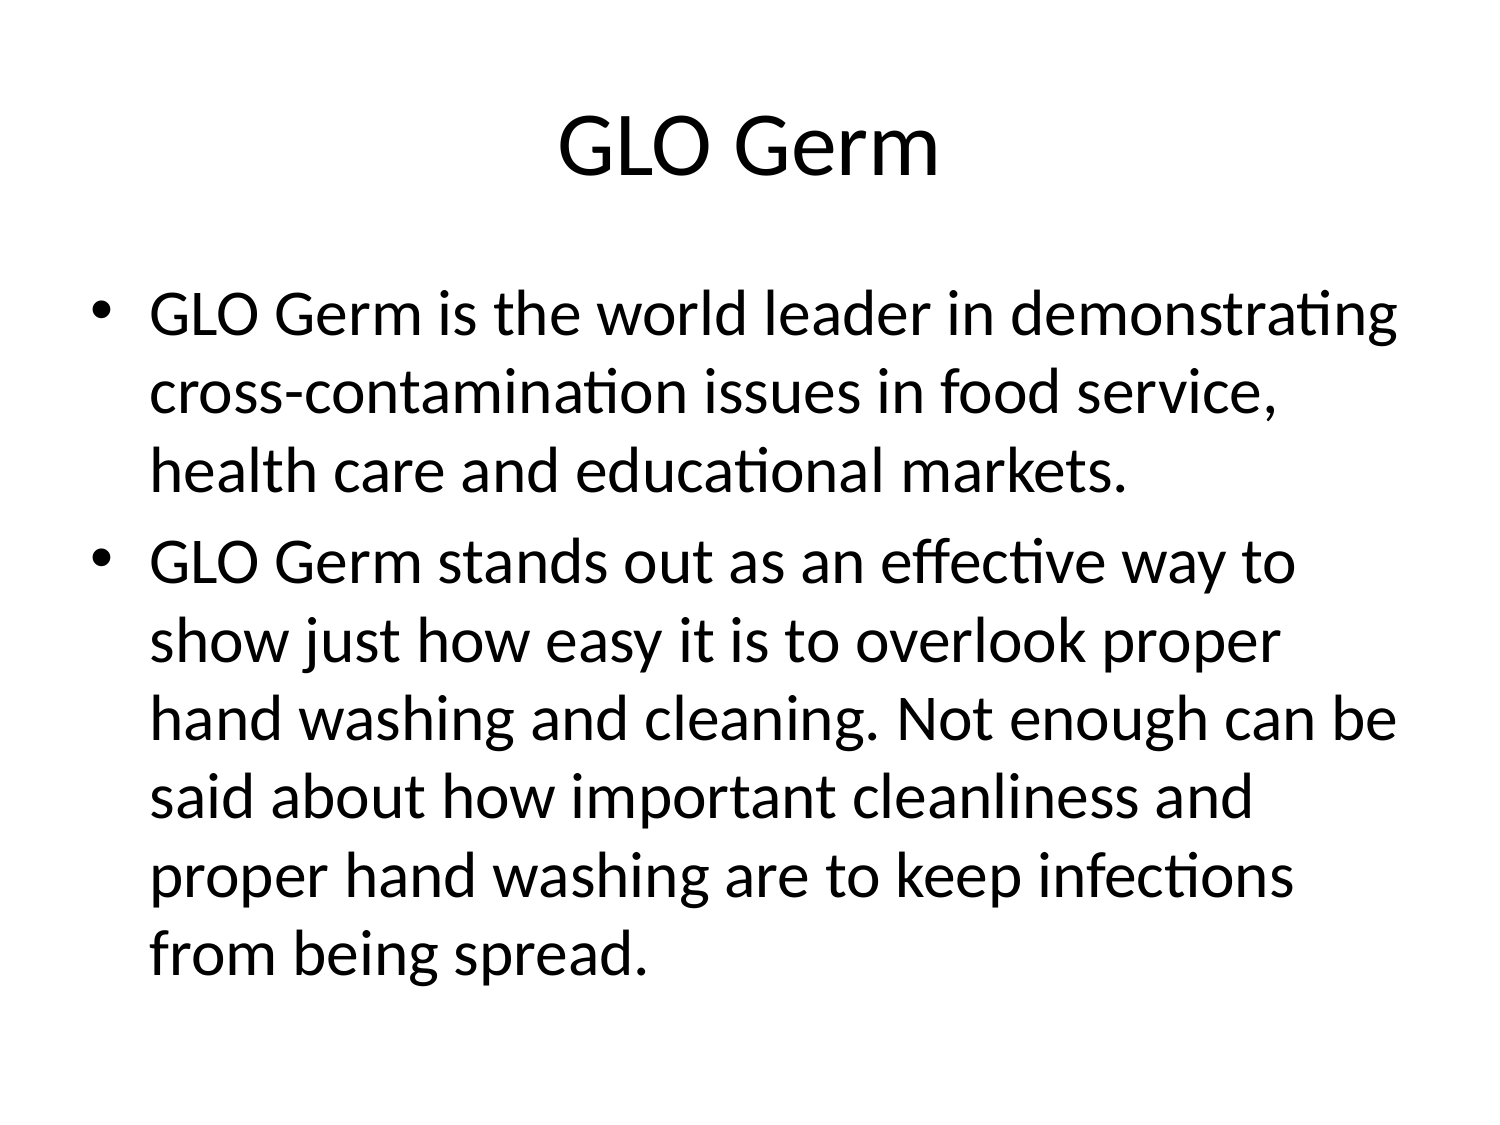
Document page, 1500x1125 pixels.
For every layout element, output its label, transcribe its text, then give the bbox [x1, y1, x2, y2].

title GLO Germ [75, 45, 1425, 233]
list GLO Germ is the world leader in demonstrating cross-contamination issues in food service, health care and educational markets. GLO Germ stands out as an effective way to show just how easy it is to overlook proper hand washing and cleaning. Not enough can be said about how important cleanliness and proper hand washing are to keep infections from being spread. [75, 262, 1425, 1005]
